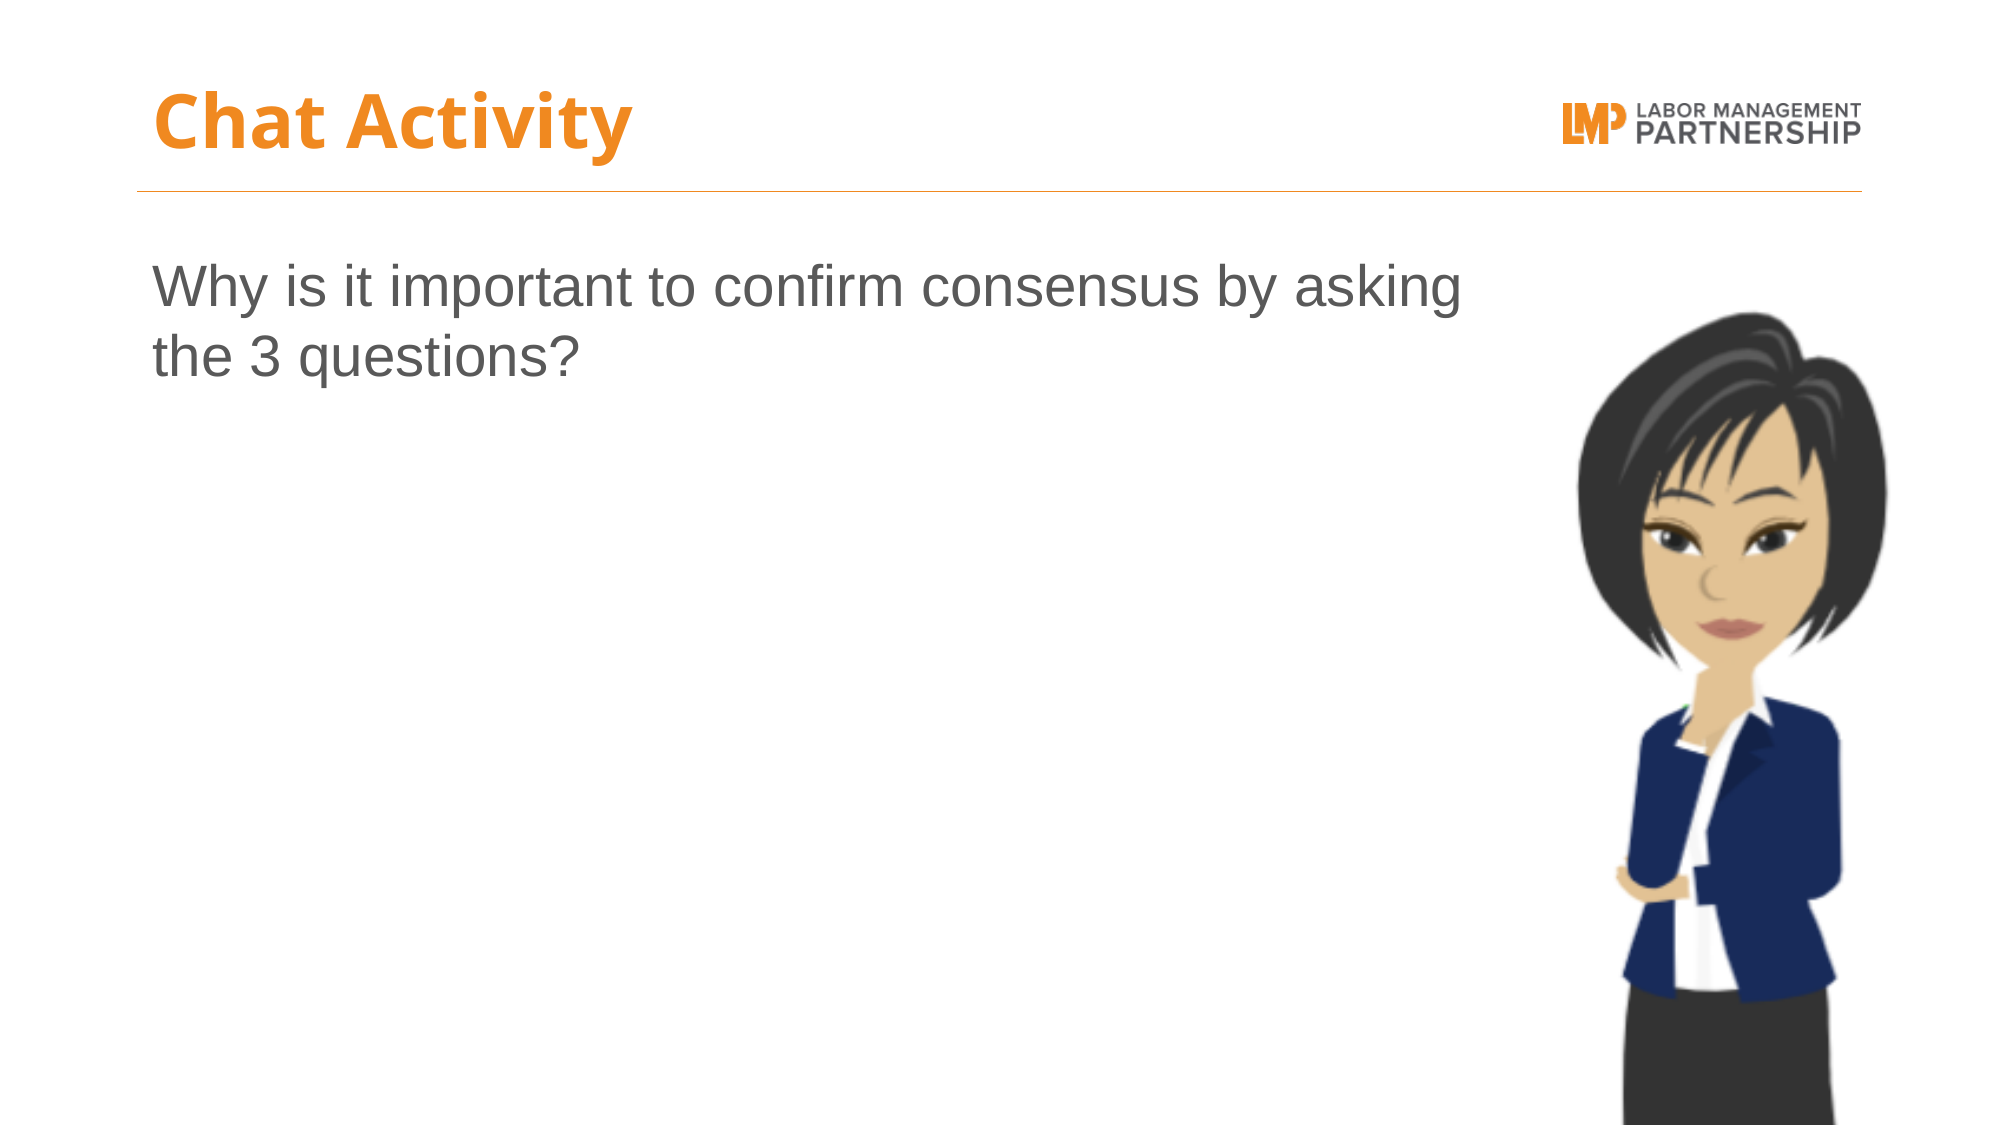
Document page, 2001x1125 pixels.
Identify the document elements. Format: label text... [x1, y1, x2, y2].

title Chat Activity [137, 59, 1529, 188]
picture [1562, 103, 1863, 144]
list Why is it important to confirm consensus by asking the 3 questions? [137, 240, 1551, 1014]
picture [1551, 292, 1907, 1125]
